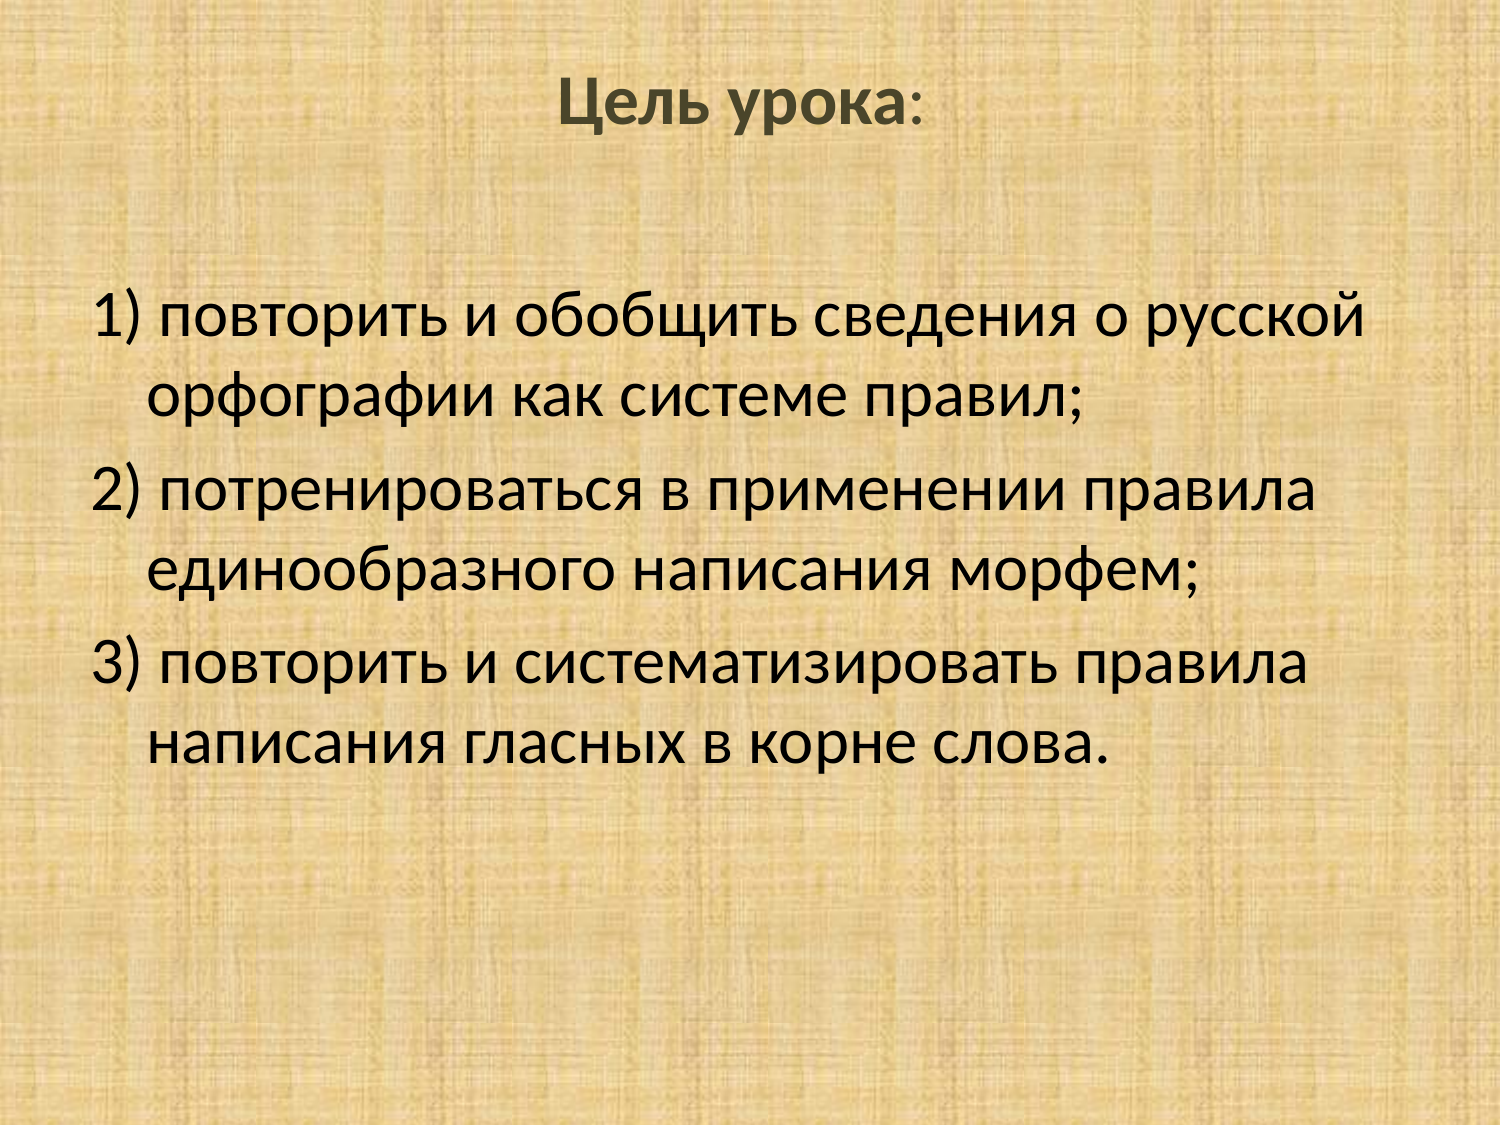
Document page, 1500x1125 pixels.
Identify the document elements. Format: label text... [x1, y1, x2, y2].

title Цель урока: [75, 45, 1425, 233]
picture [0, 0, 1500, 1125]
list 1) повторить и обобщить сведения о русской орфографии как системе правил; 2) потренироваться в применении правила единообразного написания морфем; 3) повторить и систематизировать правила написания гласных в корне слова. [75, 262, 1425, 1005]
